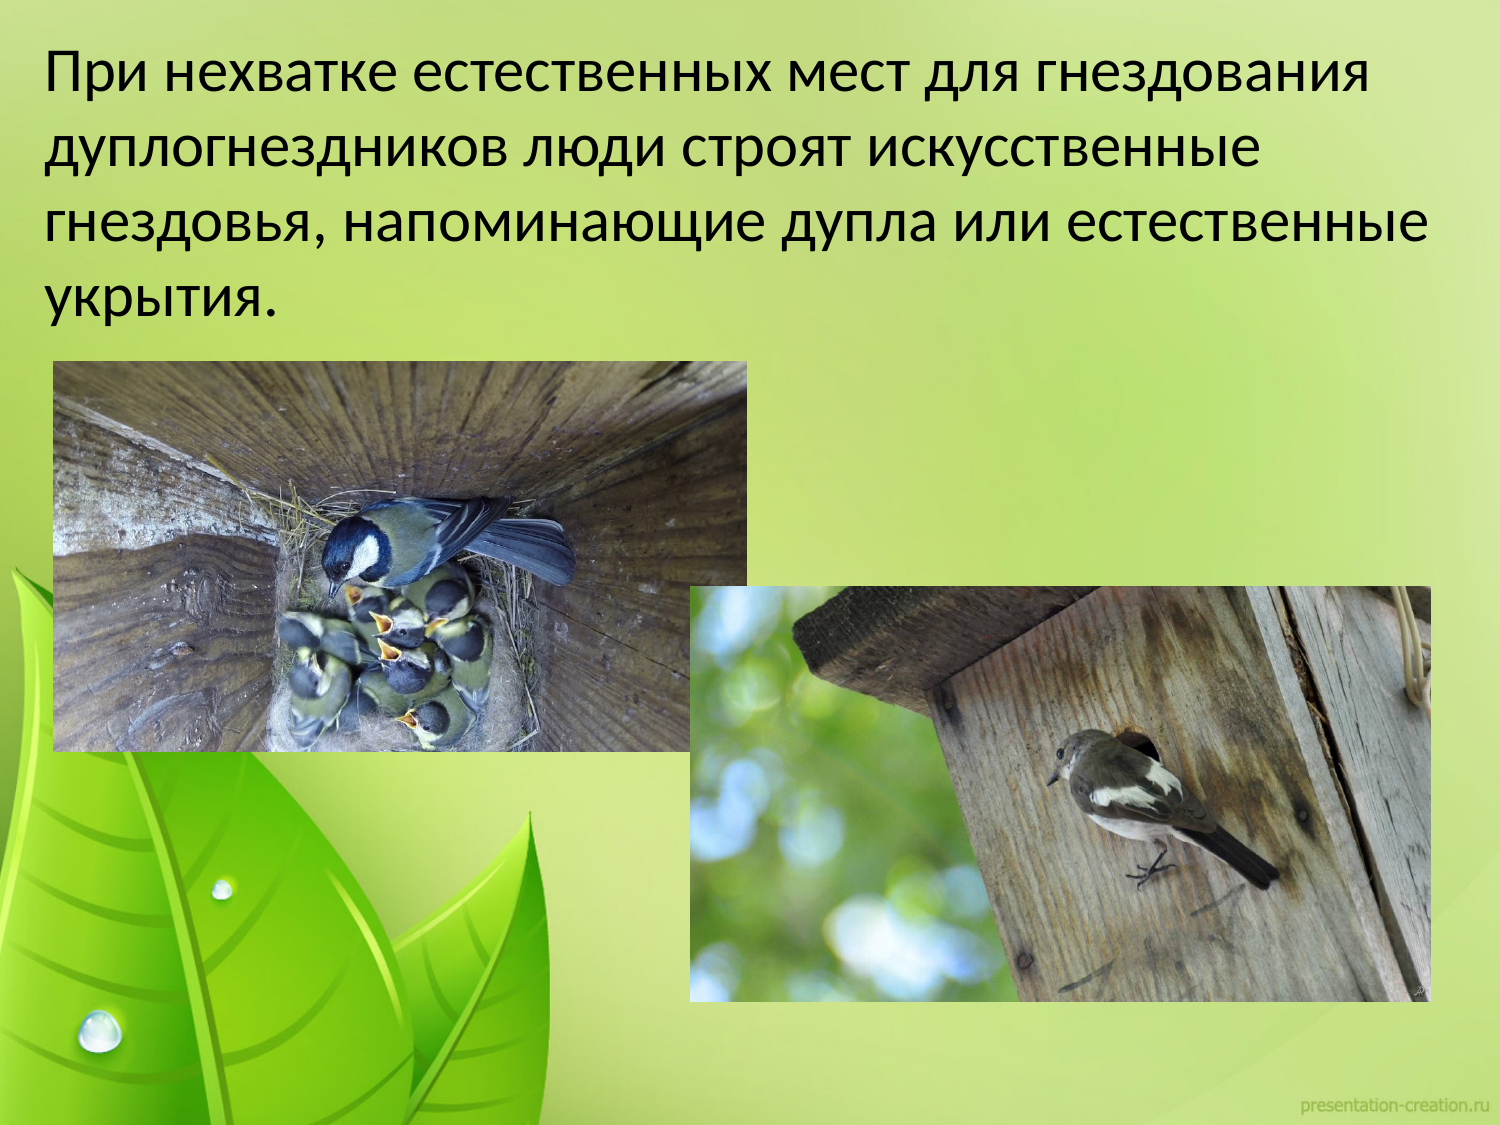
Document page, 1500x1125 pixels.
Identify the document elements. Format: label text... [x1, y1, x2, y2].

picture [0, 0, 1500, 1125]
title При нехватке естественных мест для гнездования дуплогнездников люди строят искусственные гнездовья, напоминающие дупла или естественные укрытия. [29, 20, 1459, 338]
